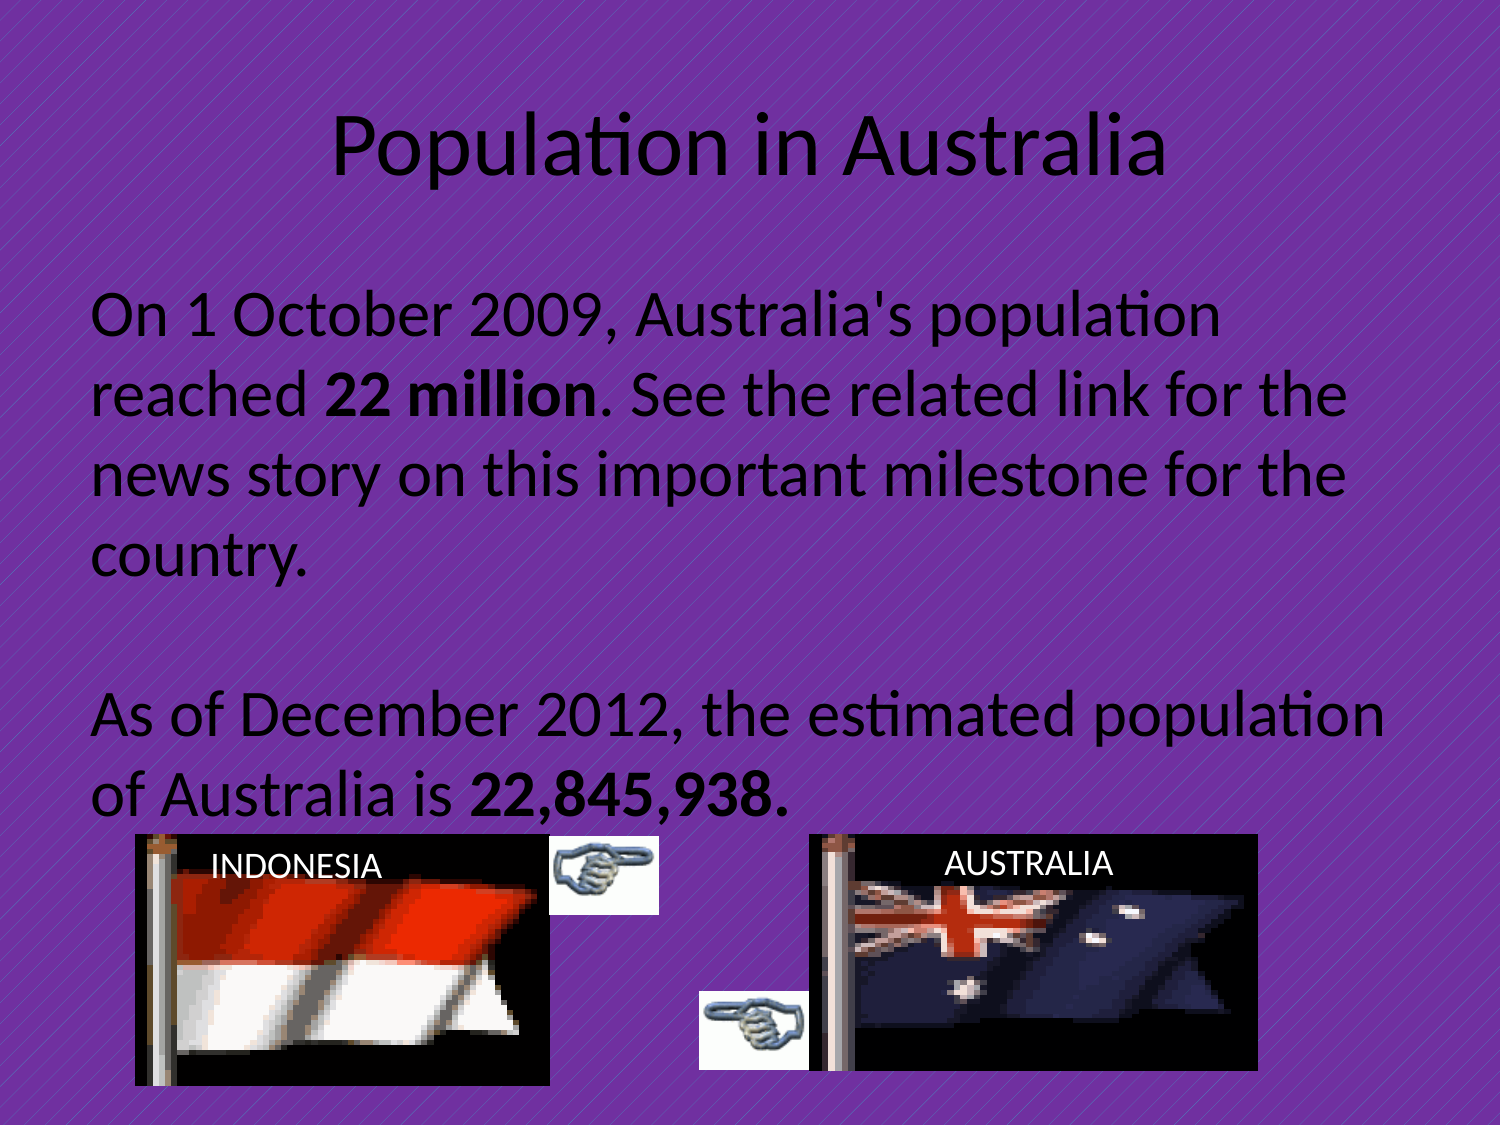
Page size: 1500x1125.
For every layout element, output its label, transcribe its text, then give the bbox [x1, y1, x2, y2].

title Population in Australia [75, 45, 1425, 233]
picture [699, 833, 1259, 1071]
picture [135, 833, 659, 1086]
list On 1 October 2009, Australia's population reached 22 million. See the related link for the news story on this important milestone for the country. As of December 2012, the estimated population of Australia is 22,845,938. [75, 262, 1425, 1005]
